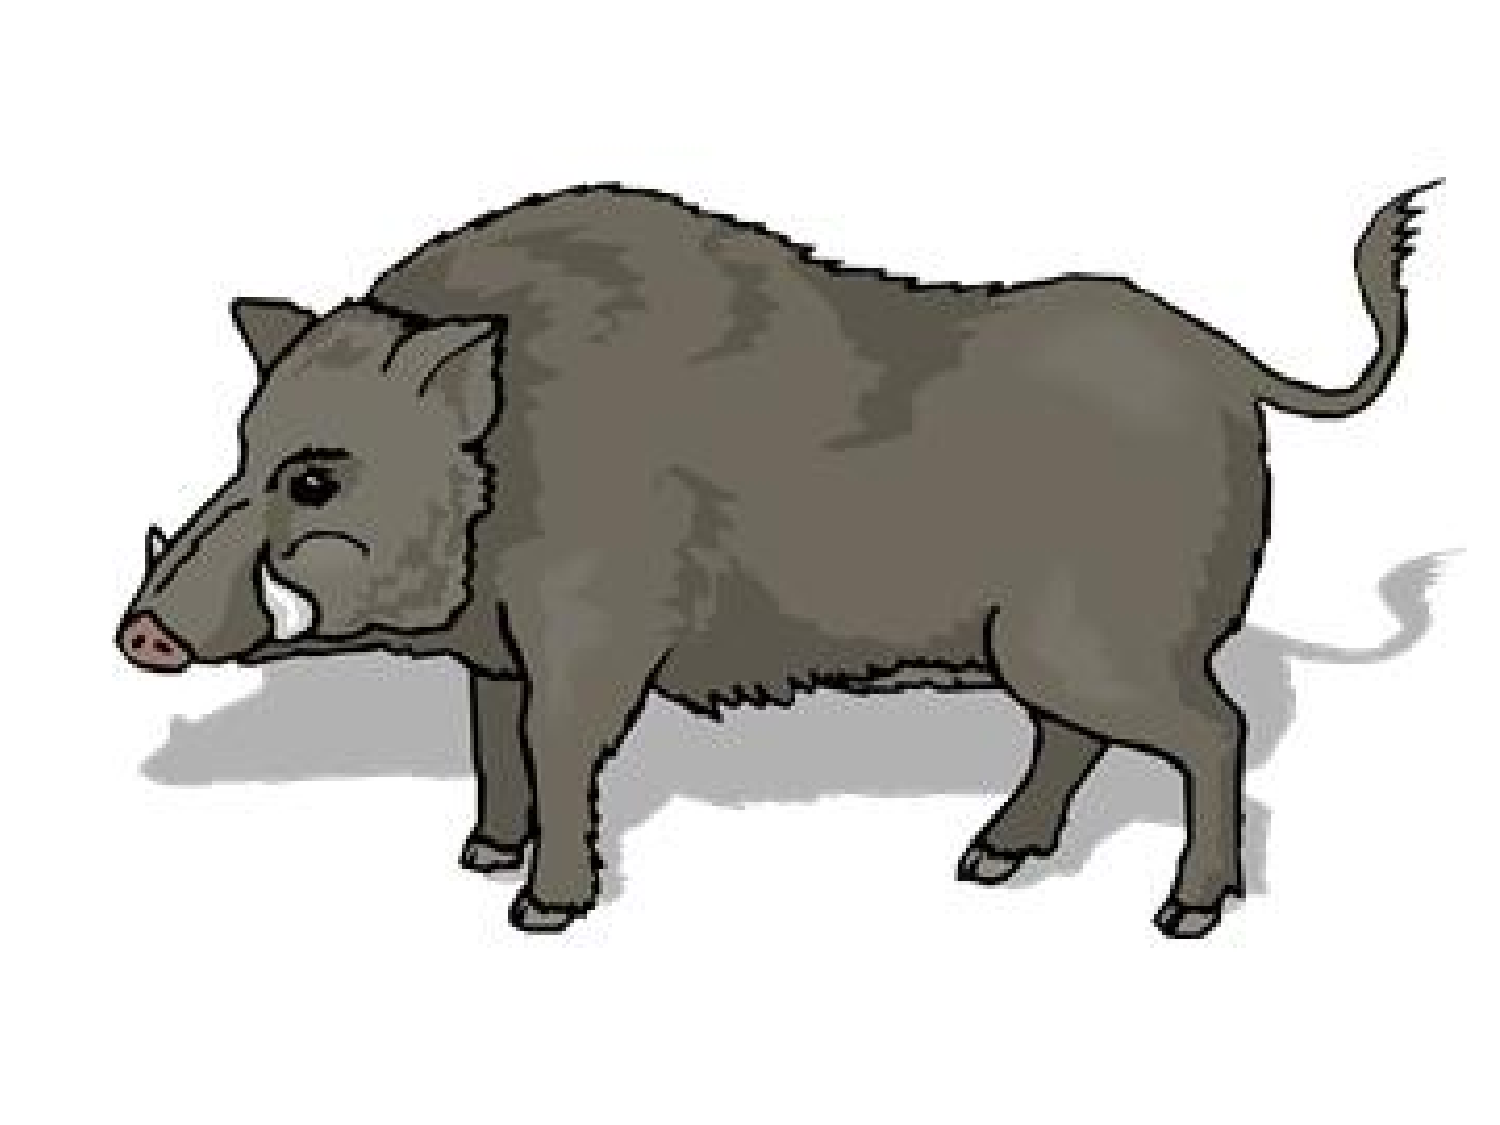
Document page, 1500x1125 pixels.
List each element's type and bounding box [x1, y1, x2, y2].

picture [111, 101, 1467, 1000]
